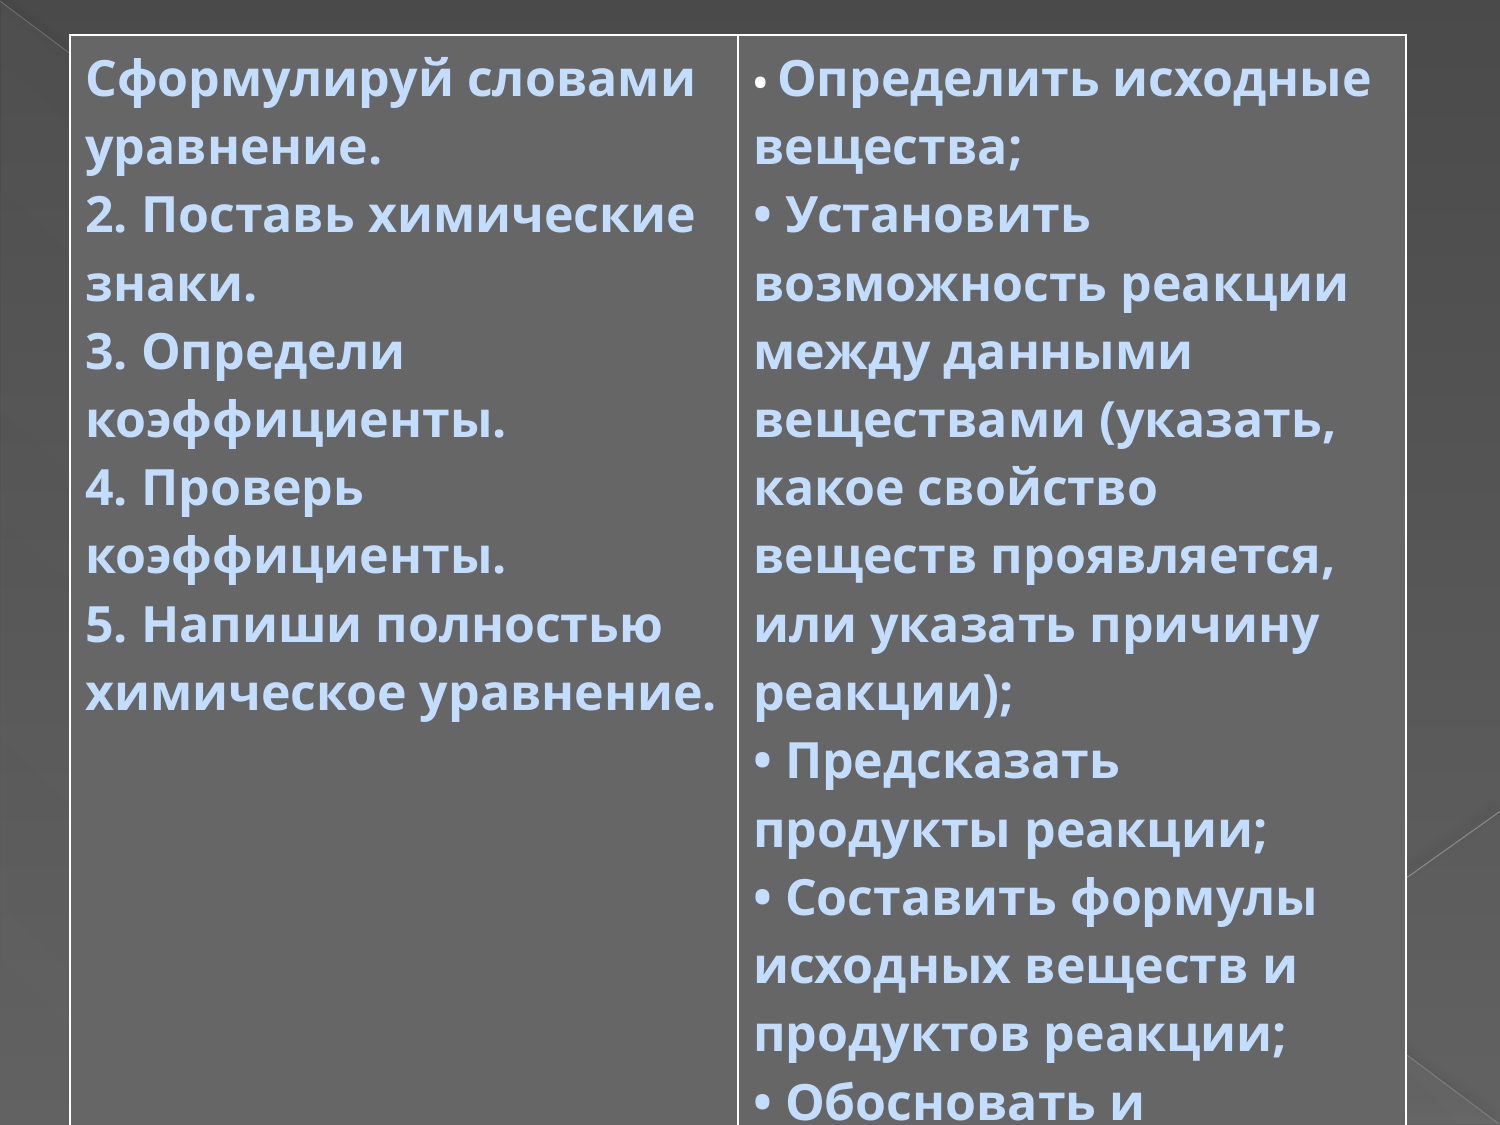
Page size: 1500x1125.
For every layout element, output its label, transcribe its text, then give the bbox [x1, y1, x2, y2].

table_header • Определить исходные вещества; • Установить возможность реакции между данными веществами (указать, какое свойство веществ проявляется, или указать причину реакции); • Предсказать продукты реакции; • Составить формулы исходных веществ и продуктов реакции; • Обосновать и расставить коэффициенты. [739, 36, 1405, 1125]
table_header Сформулируй словами уравнение. 2. Поставь химические знаки. 3. Определи коэффициенты. 4. Проверь коэффициенты. 5. Напиши полностью химическое уравнение. [71, 36, 737, 1125]
